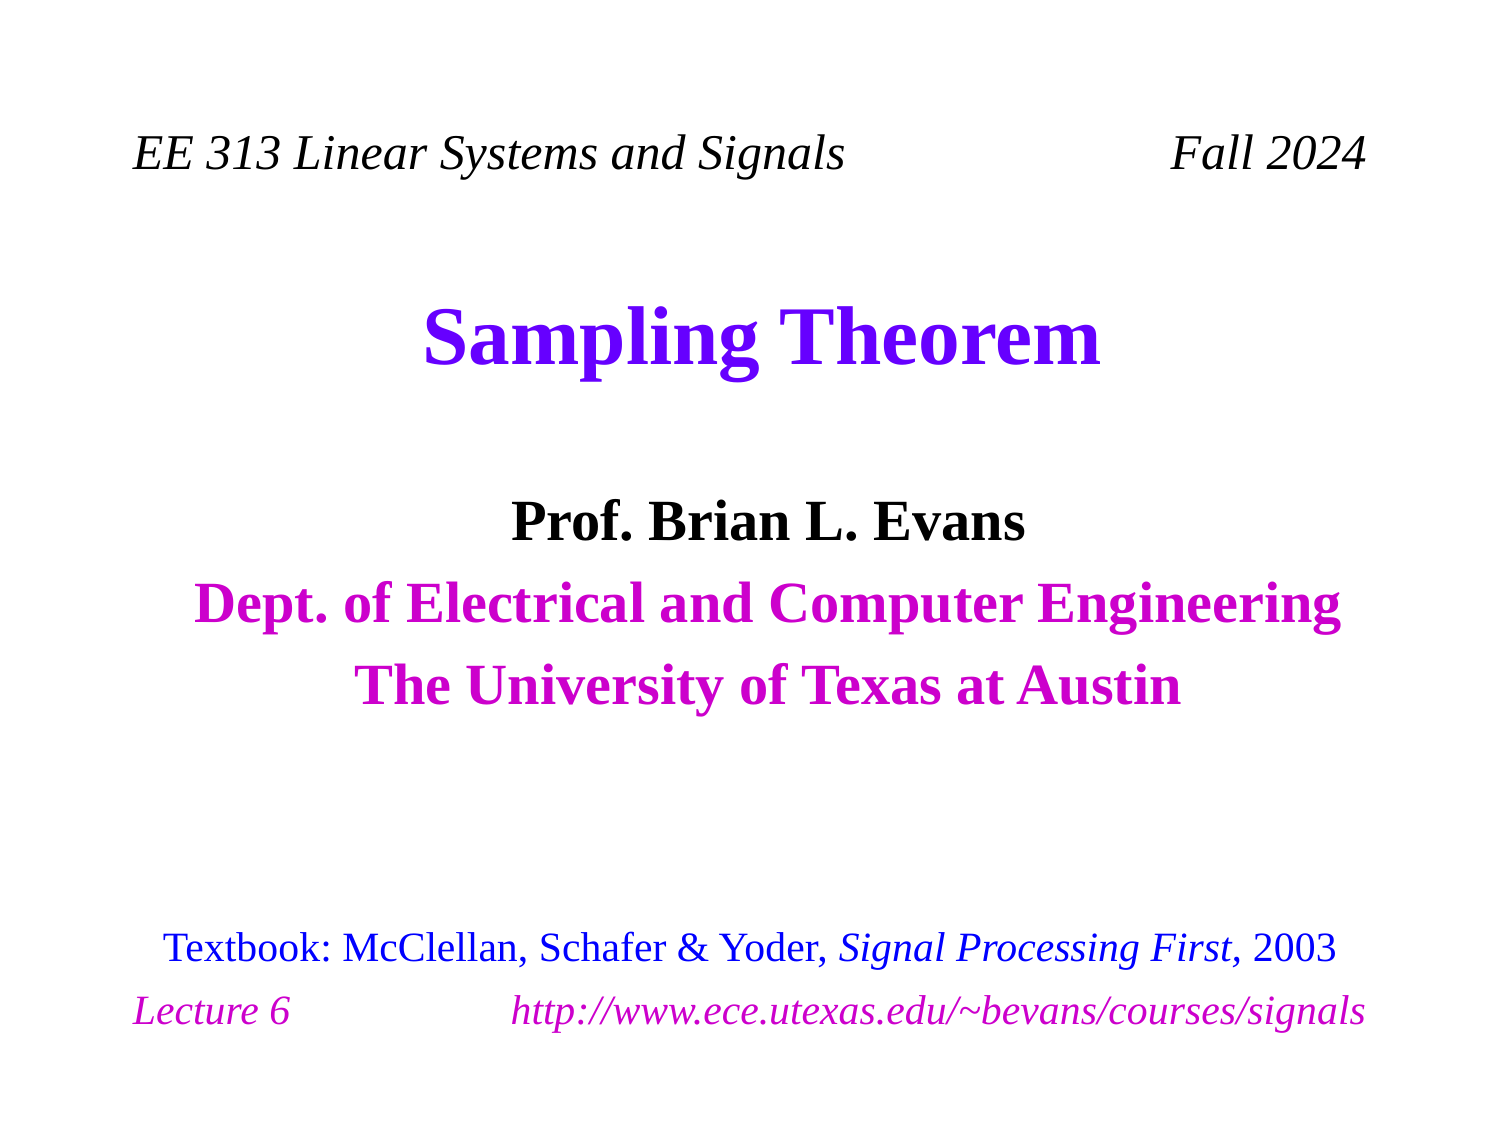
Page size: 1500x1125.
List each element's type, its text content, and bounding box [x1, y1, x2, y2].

text_box Textbook: McClellan, Schafer & Yoder, Signal Processing First, 2003 [0, 912, 1500, 978]
title Sampling Theorem [125, 237, 1400, 425]
text_box EE 313 Linear Systems and Signals Fall 2024 [0, 112, 1500, 188]
text_box Lecture 6 http://www.ece.utexas.edu/~bevans/courses/signals [0, 978, 1500, 1040]
subtitle Prof. Brian L. Evans Dept. of Electrical and Computer Engineering The University of Texas at Austin [137, 474, 1400, 763]
